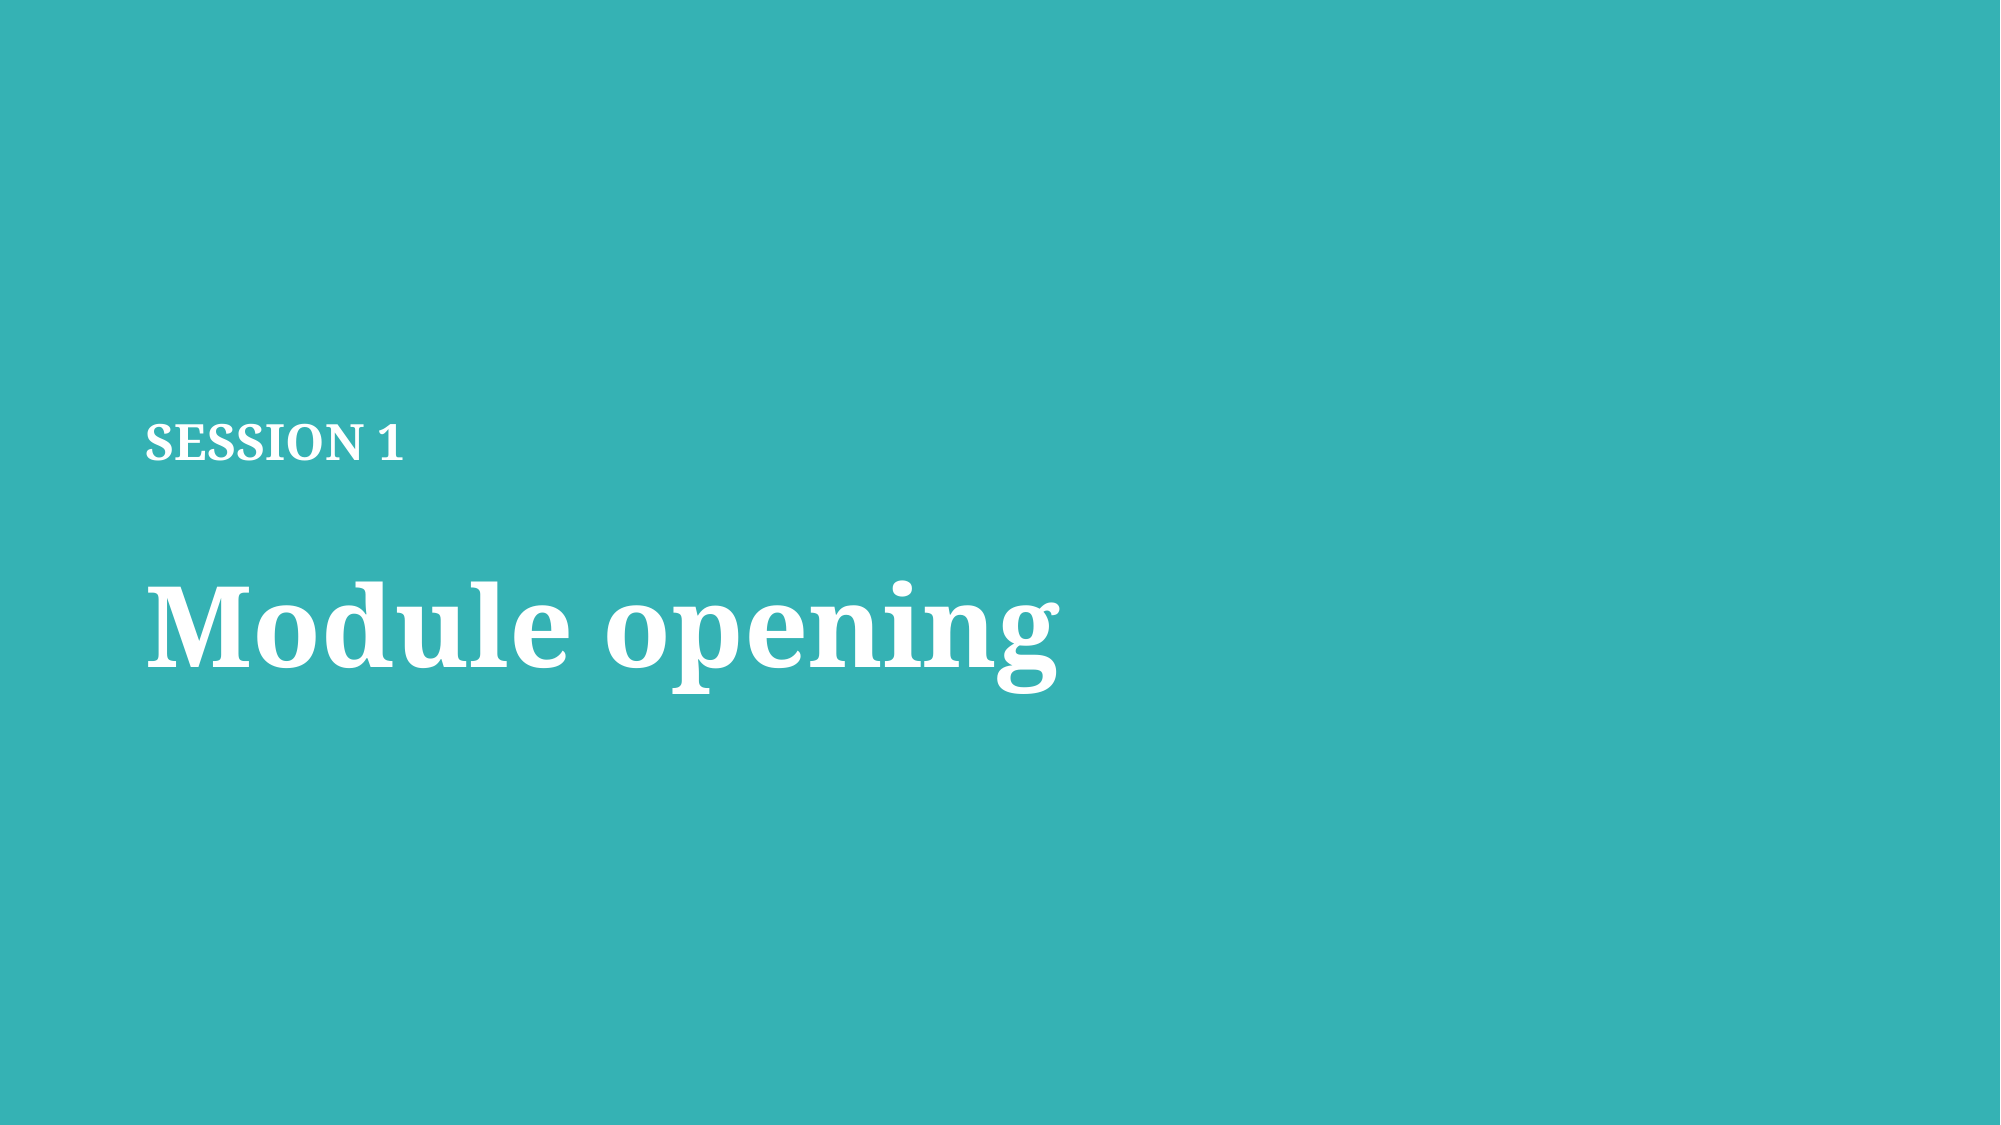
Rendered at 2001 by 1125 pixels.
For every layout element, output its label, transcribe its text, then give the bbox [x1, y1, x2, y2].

text_box SESSION 1 Module opening [130, 508, 1792, 601]
